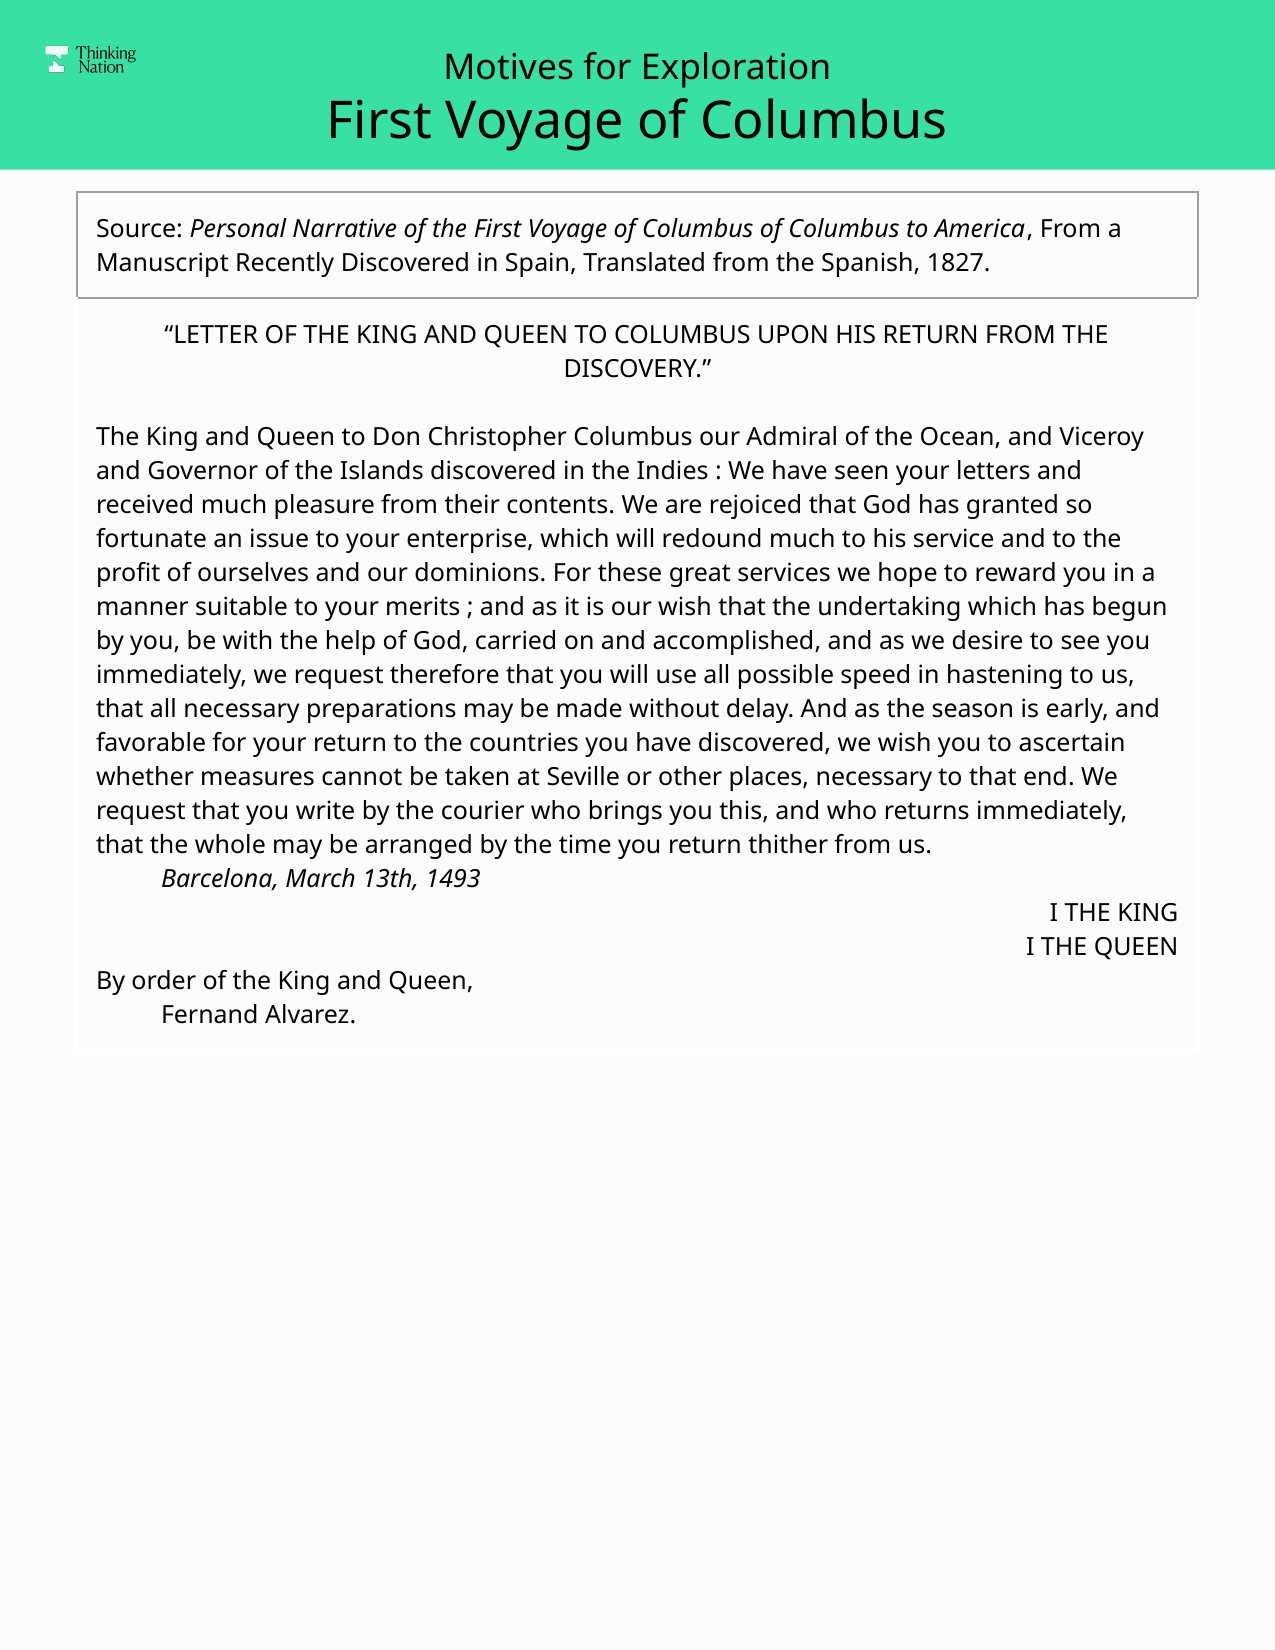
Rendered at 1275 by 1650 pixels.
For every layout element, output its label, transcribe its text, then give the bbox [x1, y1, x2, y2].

table_cell “LETTER OF THE KING AND QUEEN TO COLUMBUS UPON HIS RETURN FROM THE DISCOVERY.” The King and Queen to Don Christopher Columbus our Admiral of the Ocean, and Viceroy and Governor of the Islands discovered in the Indies : We have seen your letters and received much pleasure from their contents. We are rejoiced that God has granted so fortunate an issue to your enterprise, which will redound much to his service and to the profit of ourselves and our dominions. For these great services we hope to reward you in a manner suitable to your merits ; and as it is our wish that the undertaking which has begun by you, be with the help of God, carried on and accomplished, and as we desire to see you immediately, we request therefore that you will use all possible speed in hastening to us, that all necessary preparations may be made without delay. And as the season is early, and favorable for your return to the countries you have discovered, we wish you to ascertain whether measures cannot be taken at Seville or other places, necessary to that end. We request that you write by the courier who brings you this, and who returns immediately, that the whole may be arranged by the time you return thither from us. Barcelona, March 13th, 1493 I THE KING I THE QUEEN By order of the King and Queen, Fernand Alvarez. [78, 299, 1197, 1049]
table_header Source: Personal Narrative of the First Voyage of Columbus of Columbus to America, From a Manuscript Recently Discovered in Spain, Translated from the Spanish, 1827. [78, 193, 1197, 297]
picture [35, 37, 140, 82]
text_box Motives for Exploration First Voyage of Columbus [0, 0, 1275, 170]
